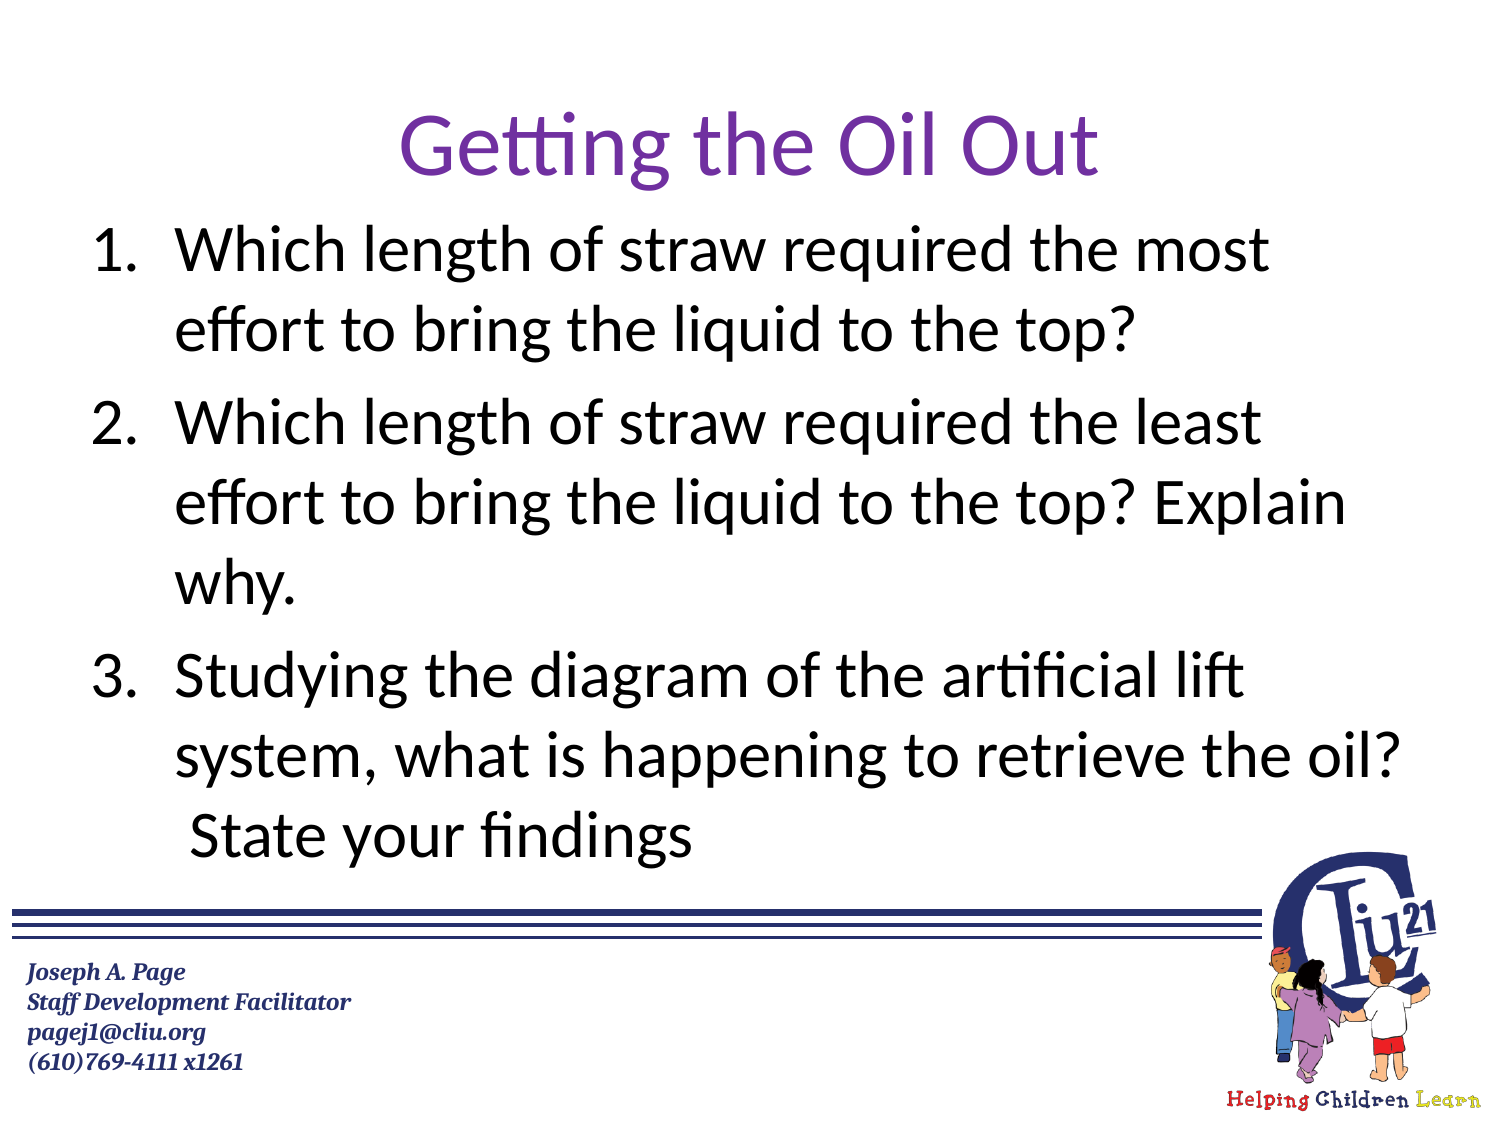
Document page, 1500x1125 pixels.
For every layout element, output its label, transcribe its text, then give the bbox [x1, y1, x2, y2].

picture [1208, 837, 1500, 1121]
title Getting the Oil Out [75, 45, 1425, 197]
text_box Joseph A. Page Staff Development Facilitator pagej1@cliu.org (610)769-4111 x1261 [12, 947, 579, 1083]
list Which length of straw required the most effort to bring the liquid to the top? Which length of straw required the least effort to bring the liquid to the top? Explain why. Studying the diagram of the artificial lift system, what is happening to retrieve the oil? State your findings [75, 197, 1425, 909]
